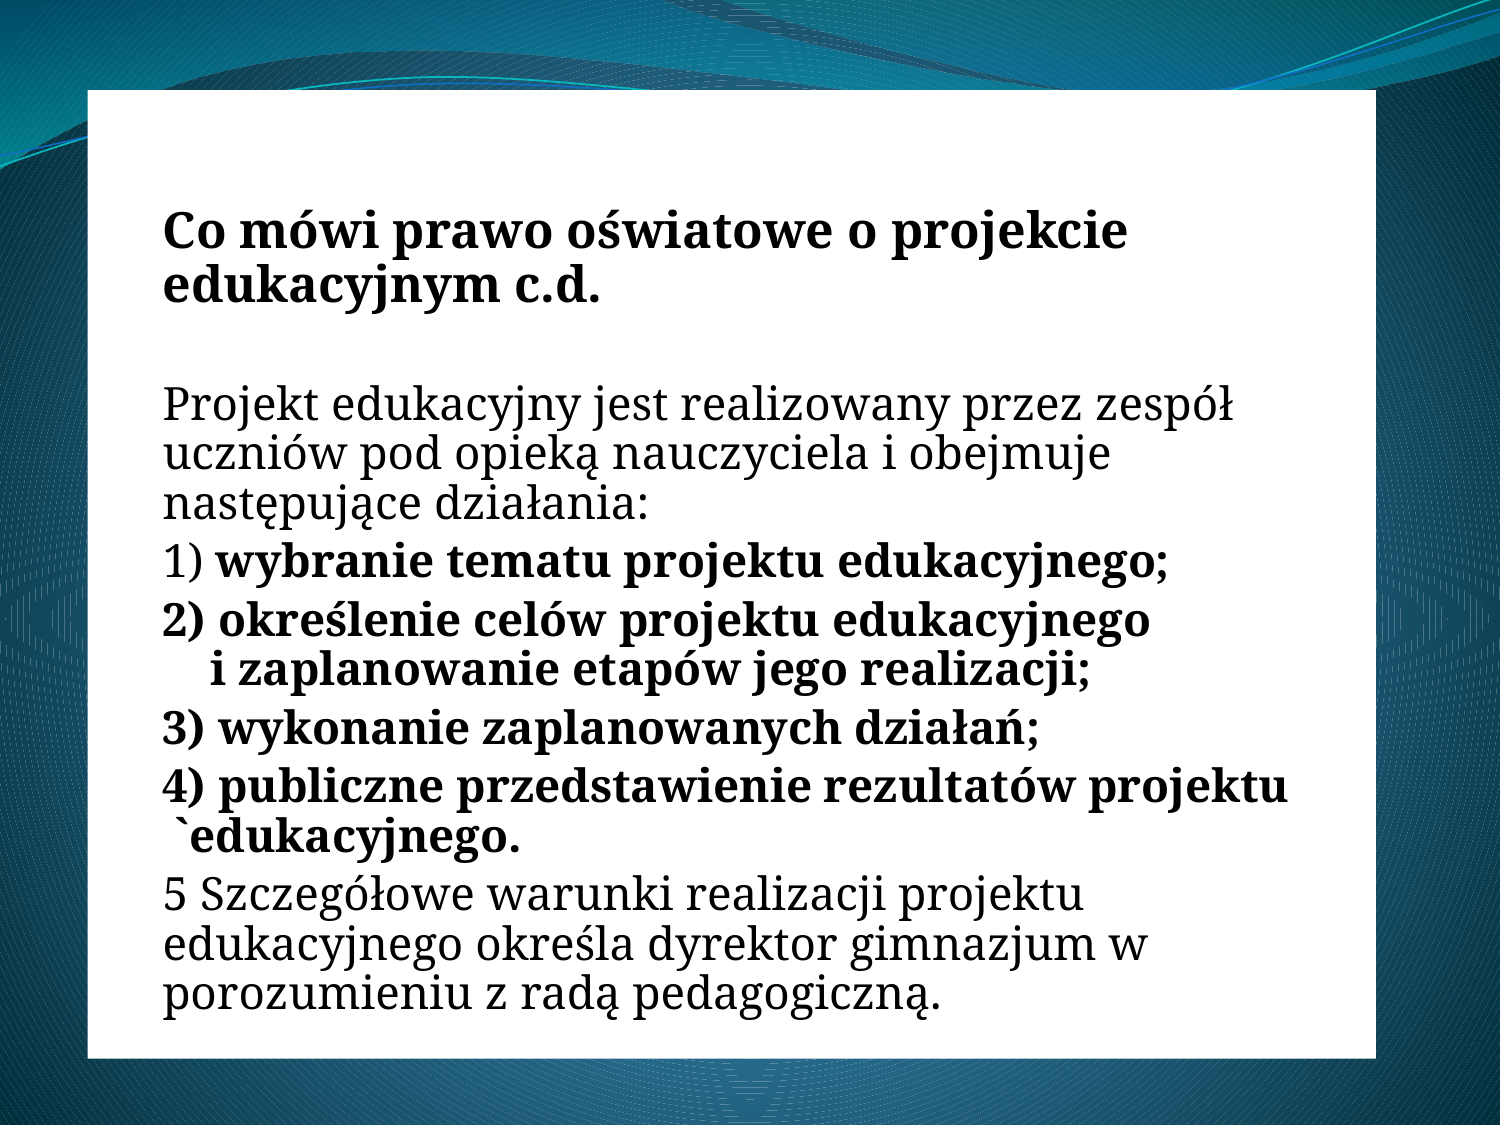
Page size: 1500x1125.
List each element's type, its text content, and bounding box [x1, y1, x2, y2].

subtitle Co mówi prawo oświatowe o projekcie edukacyjnym c.d. Projekt edukacyjny jest realizowany przez zespół uczniów pod opieką nauczyciela i obejmuje następujące działania: 1) wybranie tematu projektu edukacyjnego; 2) określenie celów projektu edukacyjnego i zaplanowanie etapów jego realizacji; 3) wykonanie zaplanowanych działań; 4) publiczne przedstawienie rezultatów projektu `edukacyjnego. 5 Szczegółowe warunki realizacji projektu edukacyjnego określa dyrektor gimnazjum w porozumieniu z radą pedagogiczną. [87, 89, 1377, 1059]
